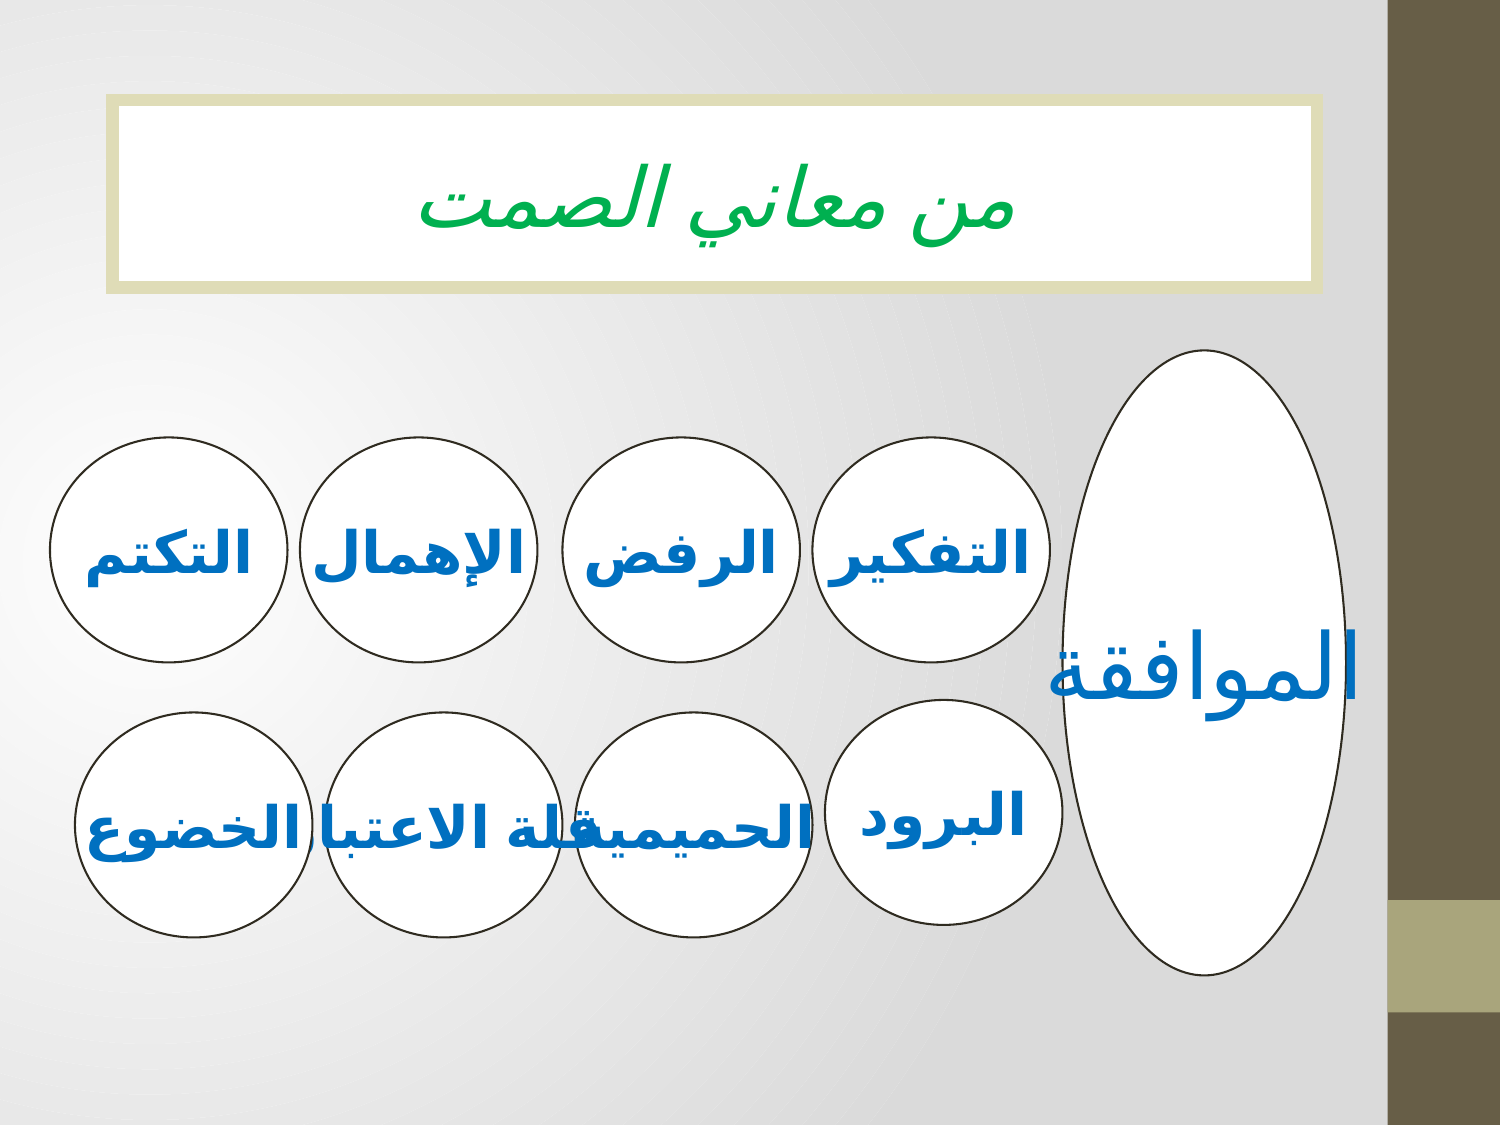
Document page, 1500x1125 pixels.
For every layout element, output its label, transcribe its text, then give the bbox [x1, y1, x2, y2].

text_box من معاني الصمت [112, 99, 1317, 288]
text_box التكتم [49, 437, 288, 663]
text_box الإهمال [299, 437, 538, 663]
text_box الرفض [562, 437, 800, 663]
text_box الخضوع [74, 712, 313, 938]
text_box البرود [824, 699, 1063, 925]
text_box التفكير [812, 437, 1050, 663]
text_box الحميمية [574, 712, 813, 938]
text_box الموافقة [1062, 350, 1347, 976]
text_box قلة الاعتبار [324, 712, 563, 938]
